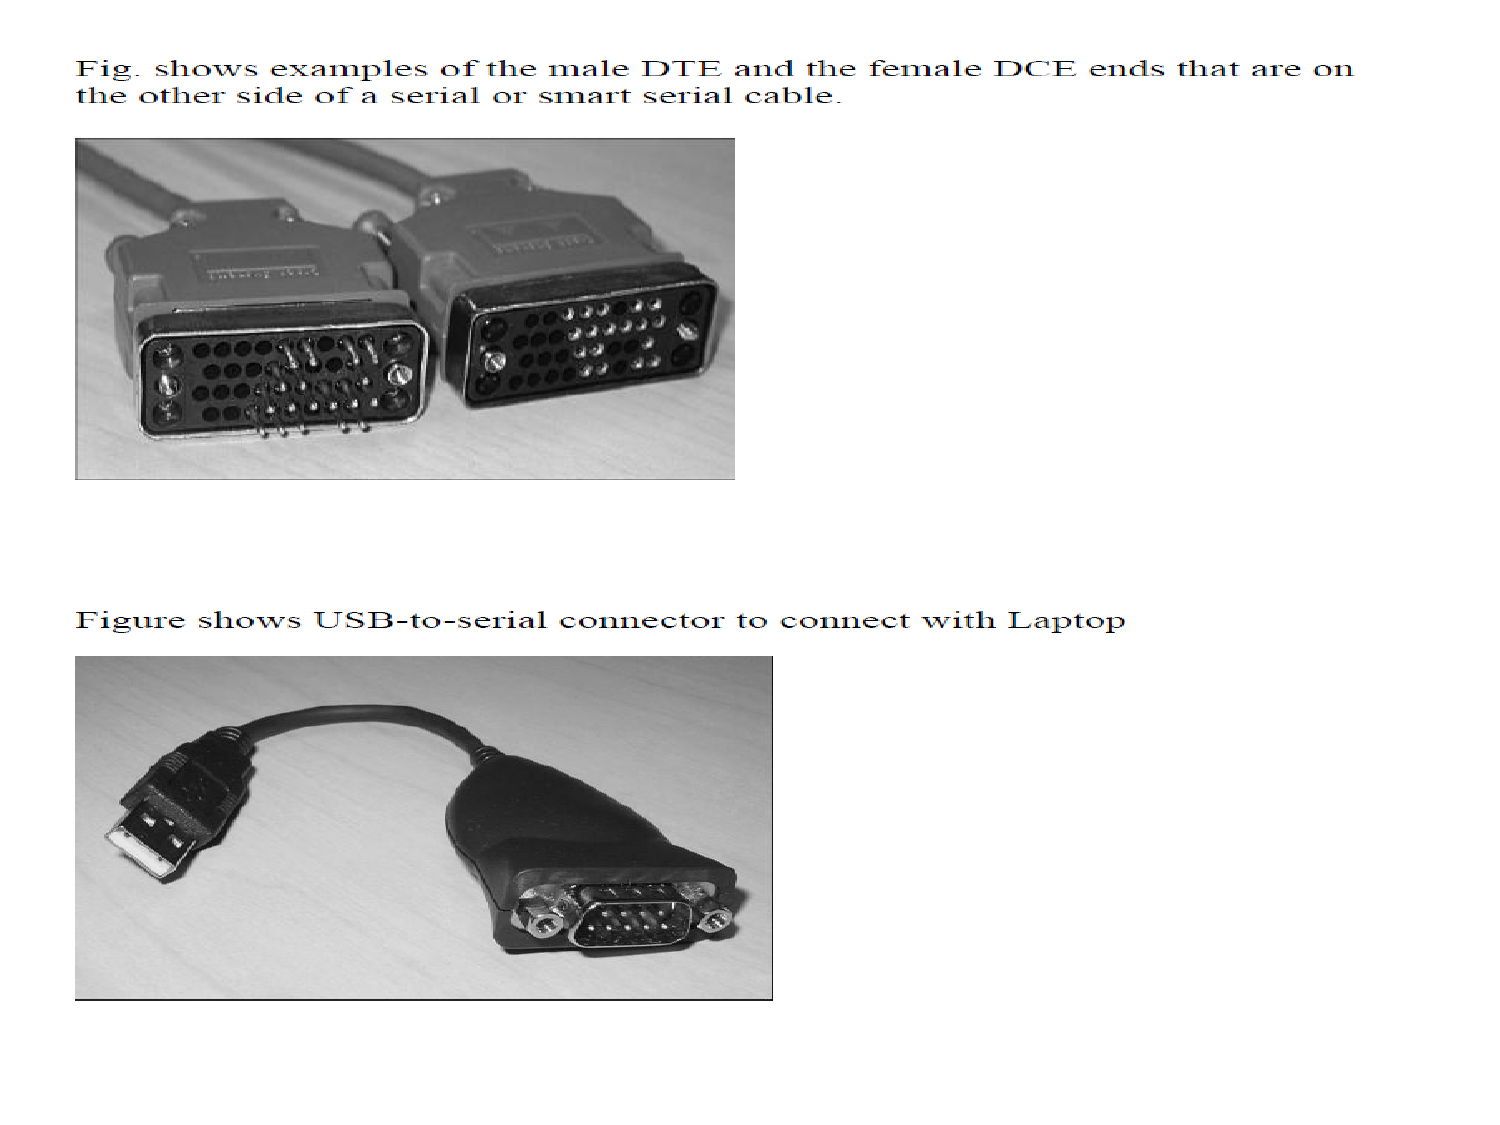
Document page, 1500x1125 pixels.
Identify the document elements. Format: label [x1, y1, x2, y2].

list [74, 49, 1376, 1006]
